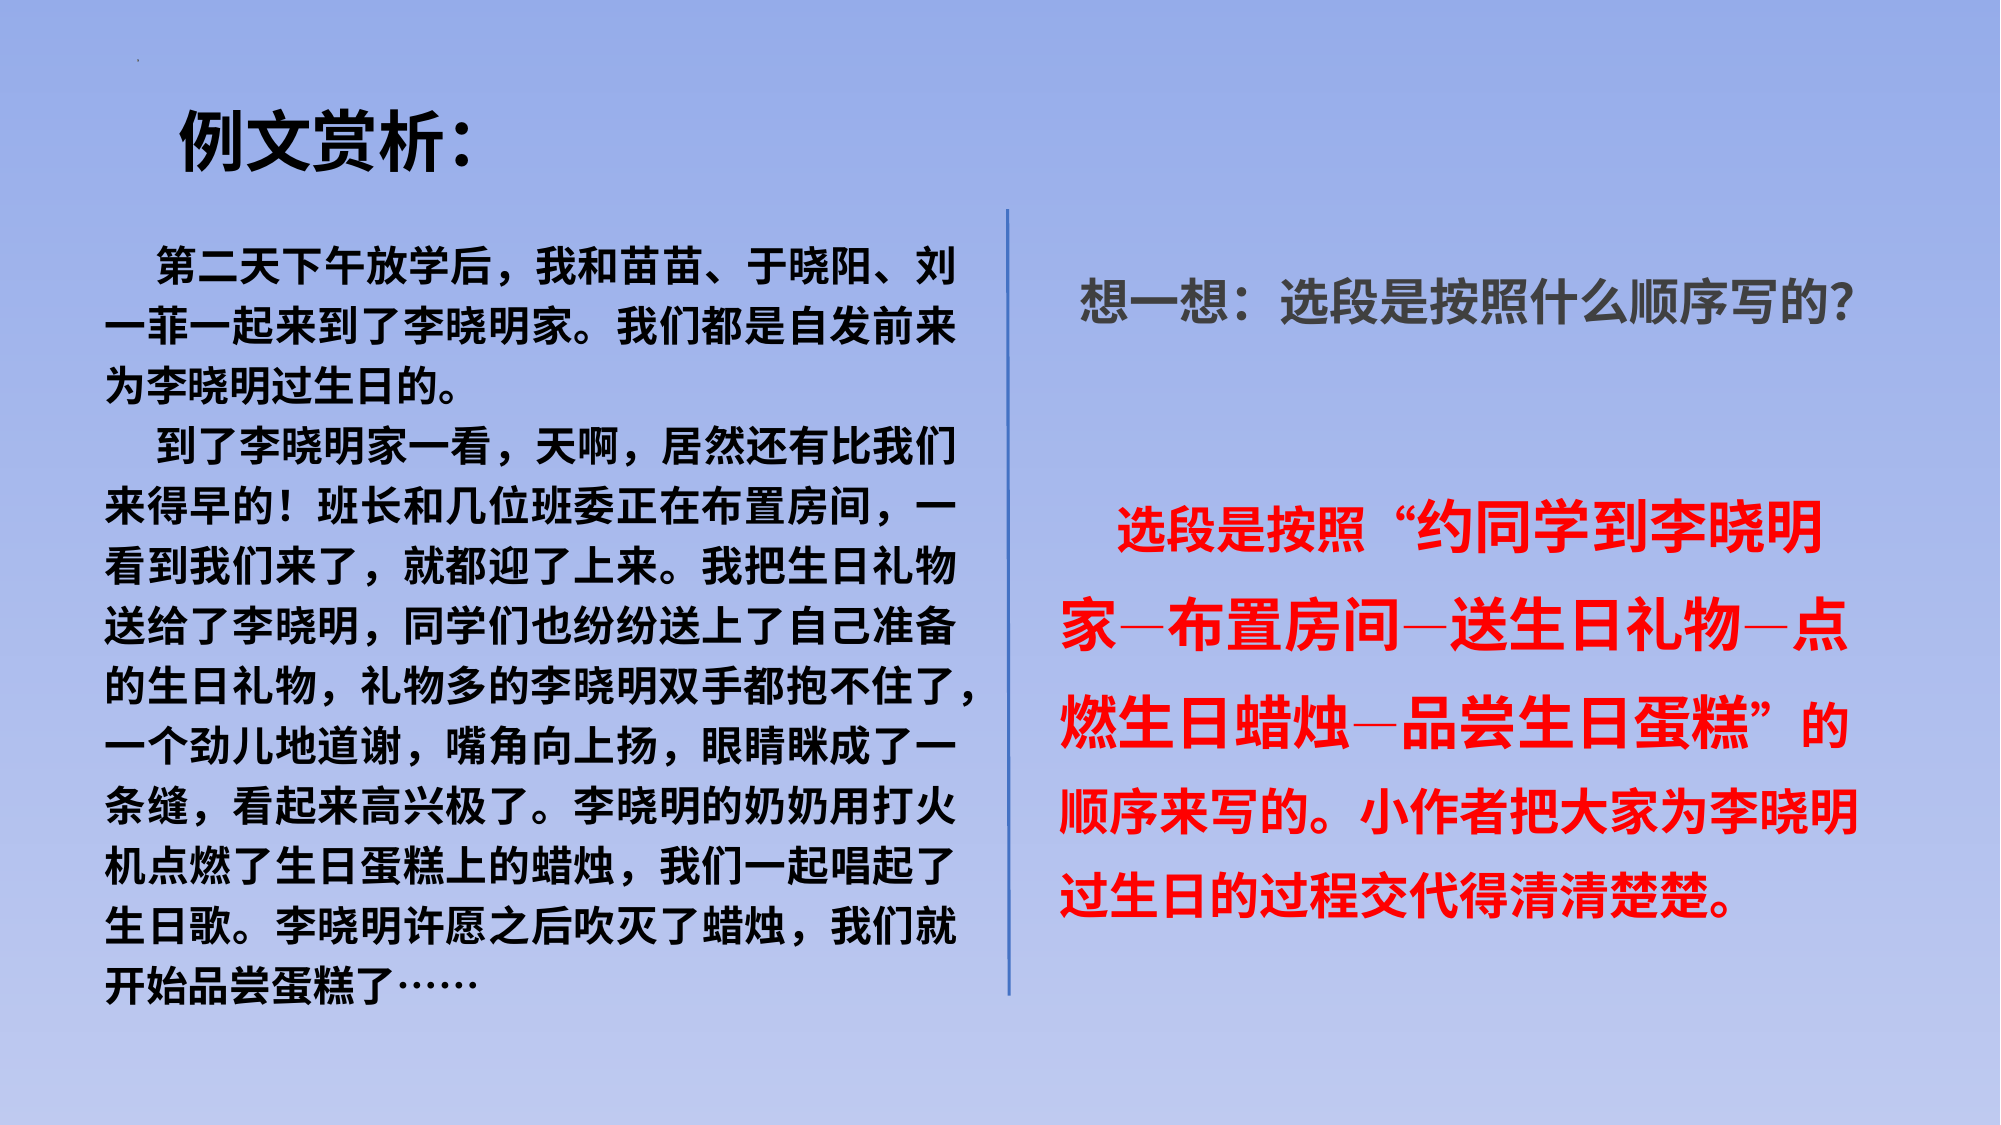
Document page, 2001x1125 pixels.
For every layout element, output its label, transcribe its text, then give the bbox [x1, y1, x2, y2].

text_box 选段是按照“约同学到李晓明家—布置房间—送生日礼物—点燃生日蜡烛—品尝生日蛋糕”的顺序来写的。小作者把大家为李晓明过生日的过程交代得清清楚楚。 [1044, 454, 1894, 932]
text_box 第二天下午放学后，我和苗苗、于晓阳、刘一菲一起来到了李晓明家。我们都是自发前来为李晓明过生日的。 到了李晓明家一看，天啊，居然还有比我们来得早的！班长和几位班委正在布置房间，一看到我们来了，就都迎了上来。我把生日礼物送给了李晓明，同学们也纷纷送上了自己准备的生日礼物，礼物多的李晓明双手都抱不住了，一个劲儿地道谢，嘴角向上扬，眼睛眯成了一条缝，看起来高兴极了。李晓明的奶奶用打火机点燃了生日蛋糕上的蜡烛，我们一起唱起了生日歌。李晓明许愿之后吹灭了蜡烛，我们就开始品尝蛋糕了…… [89, 222, 972, 1018]
text_box 例文赏析： [163, 92, 506, 187]
text_box 想一想：选段是按照什么顺序写的？ [1064, 263, 1874, 338]
